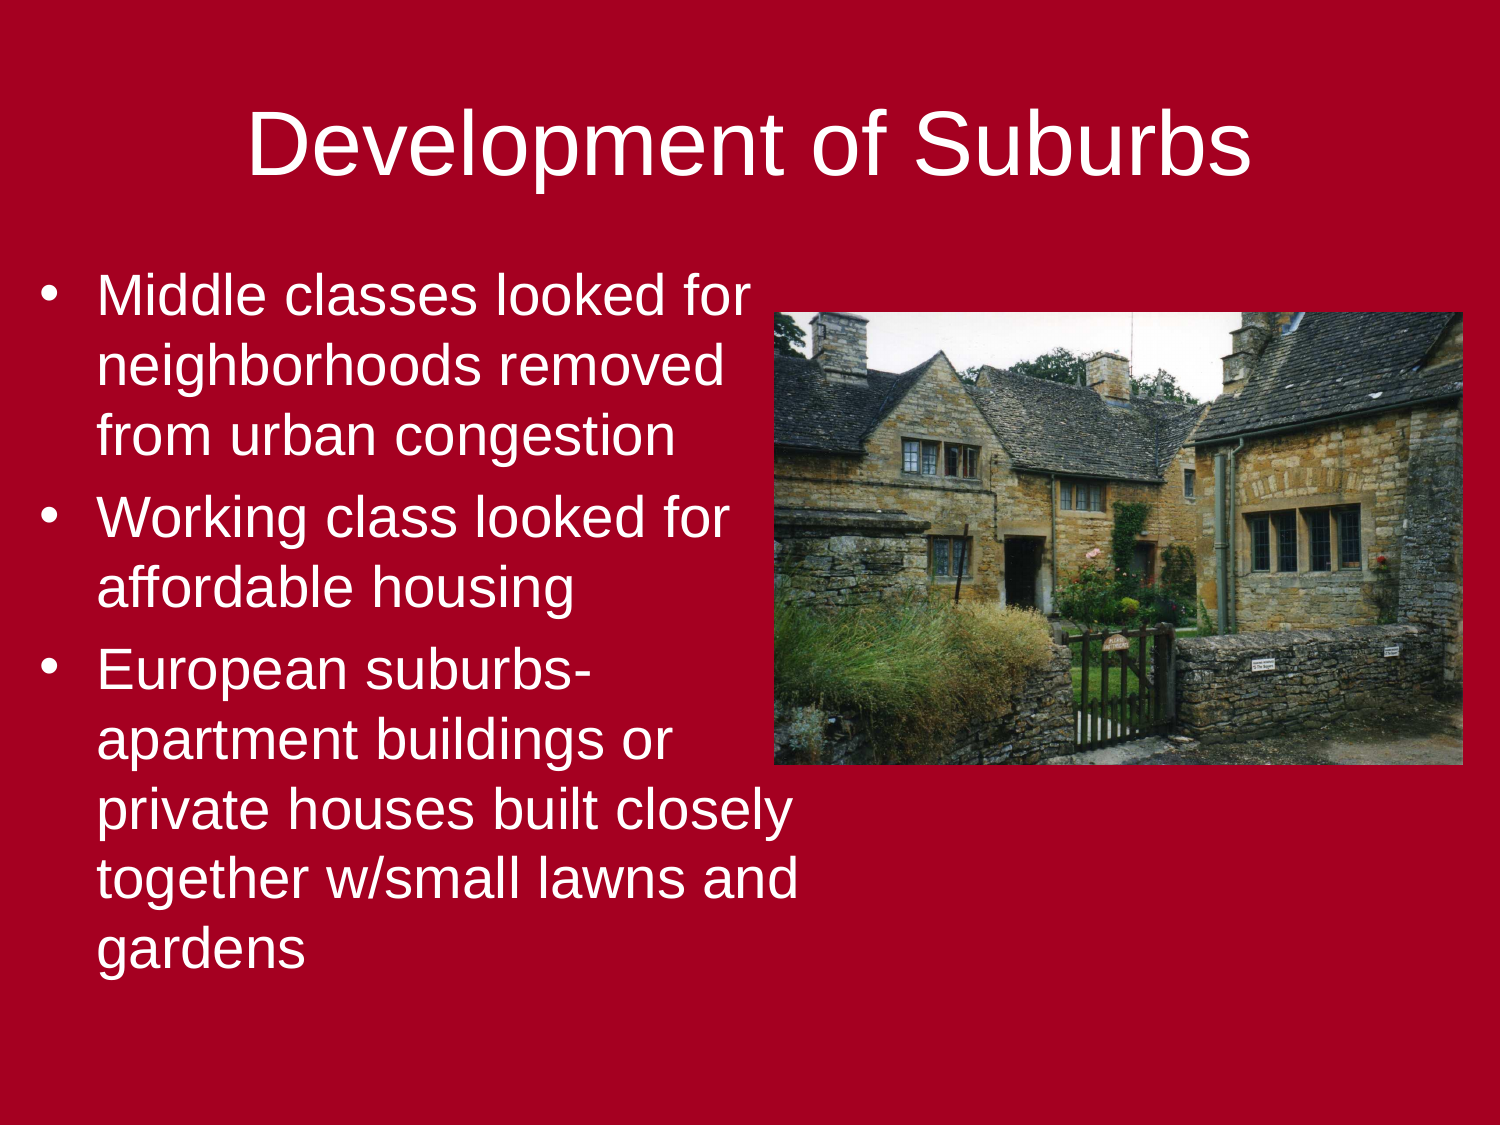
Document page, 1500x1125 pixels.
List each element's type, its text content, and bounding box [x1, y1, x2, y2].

title Development of Suburbs [75, 45, 1425, 233]
list Middle classes looked for neighborhoods removed from urban congestion Working class looked for affordable housing European suburbs- apartment buildings or private houses built closely together w/small lawns and gardens [24, 249, 850, 993]
picture [774, 312, 1463, 766]
